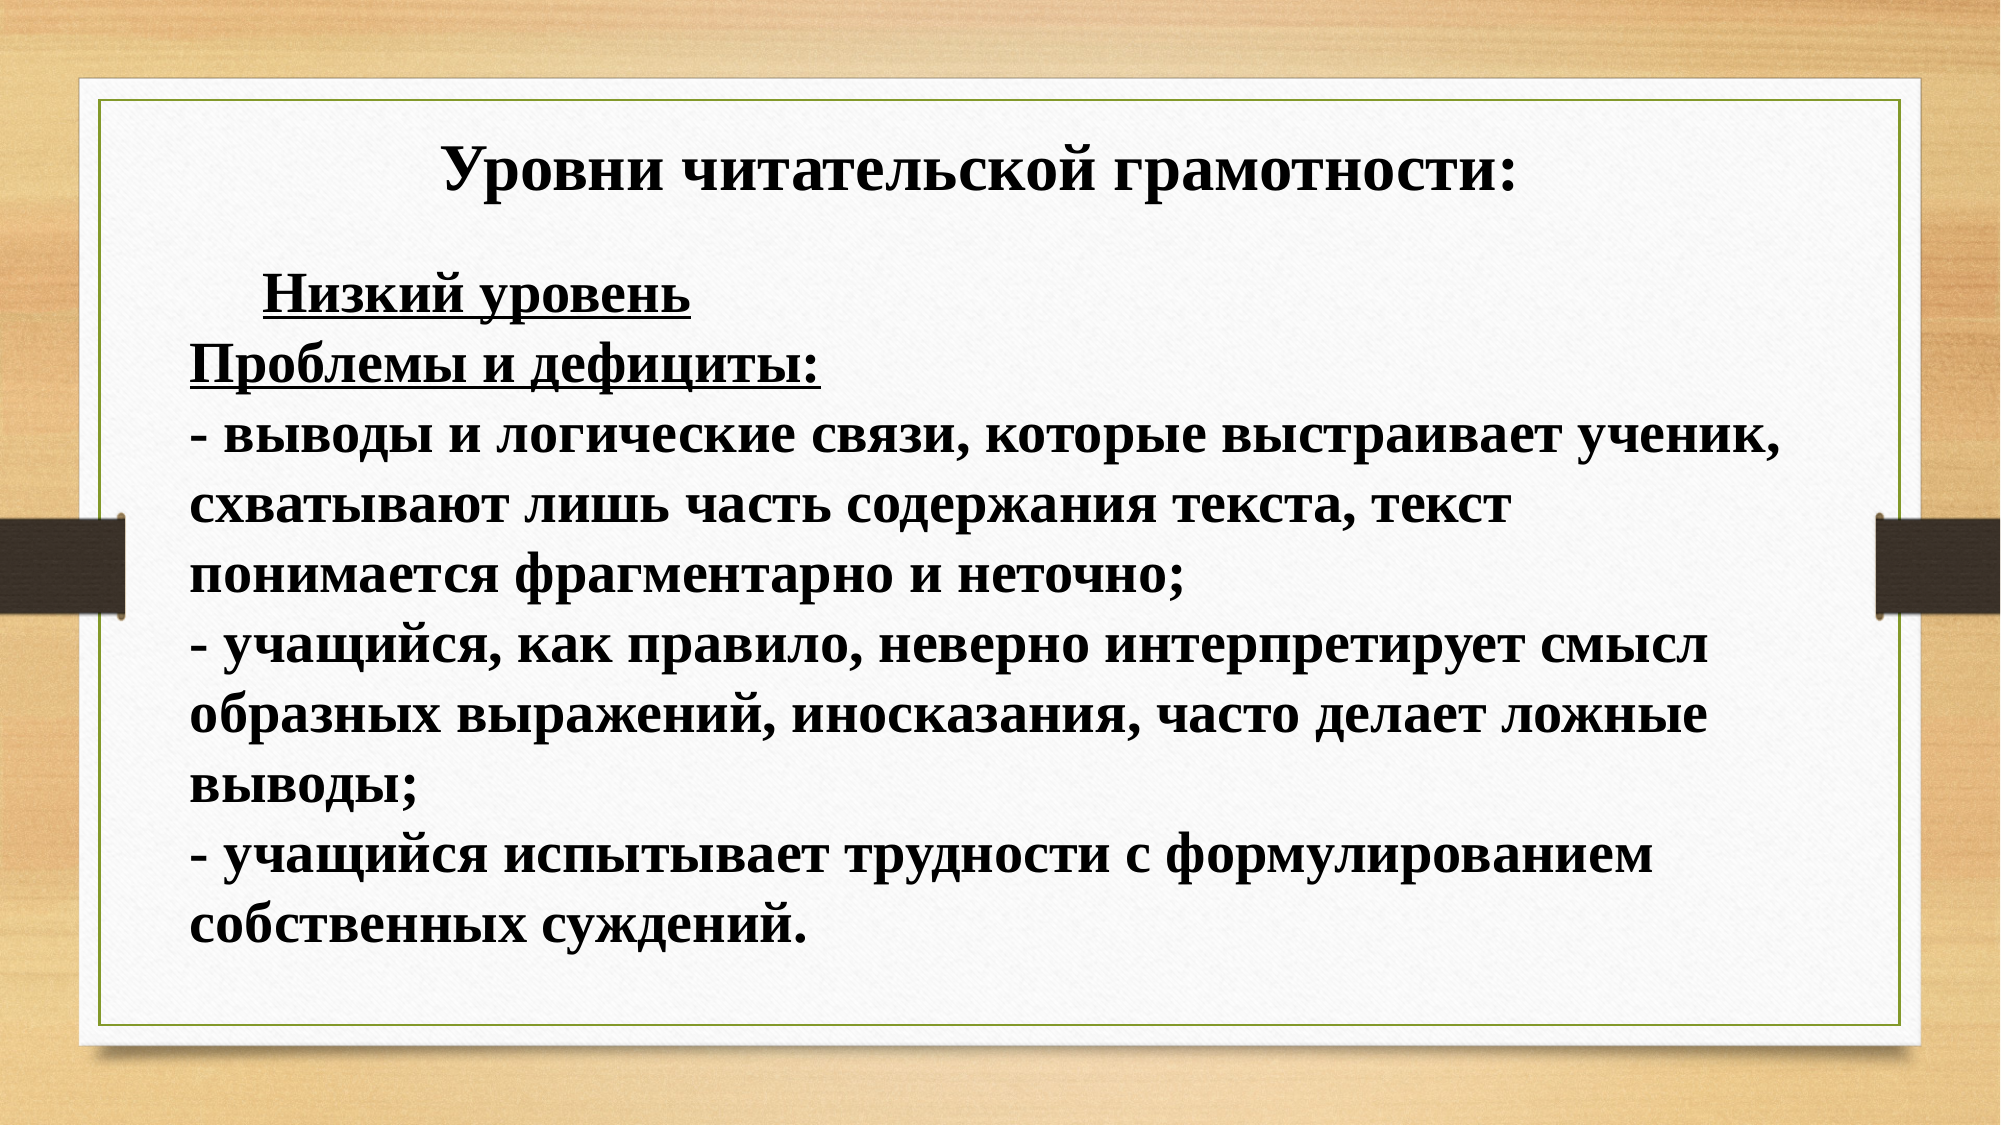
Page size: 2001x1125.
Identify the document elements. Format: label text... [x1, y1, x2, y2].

picture [0, 0, 2001, 1125]
text_box Уровни читательской грамотности: Низкий уровень Проблемы и дефициты: - выводы и логические связи, которые выстраивает ученик, схватывают лишь часть содержания текста, текст понимается фрагментарно и неточно; - учащийся, как правило, неверно интерпретирует смысл образных выражений, иносказания, часто делает ложные выводы; - учащийся испытывает трудности с формулированием собственных суждений. [175, 116, 1802, 1031]
